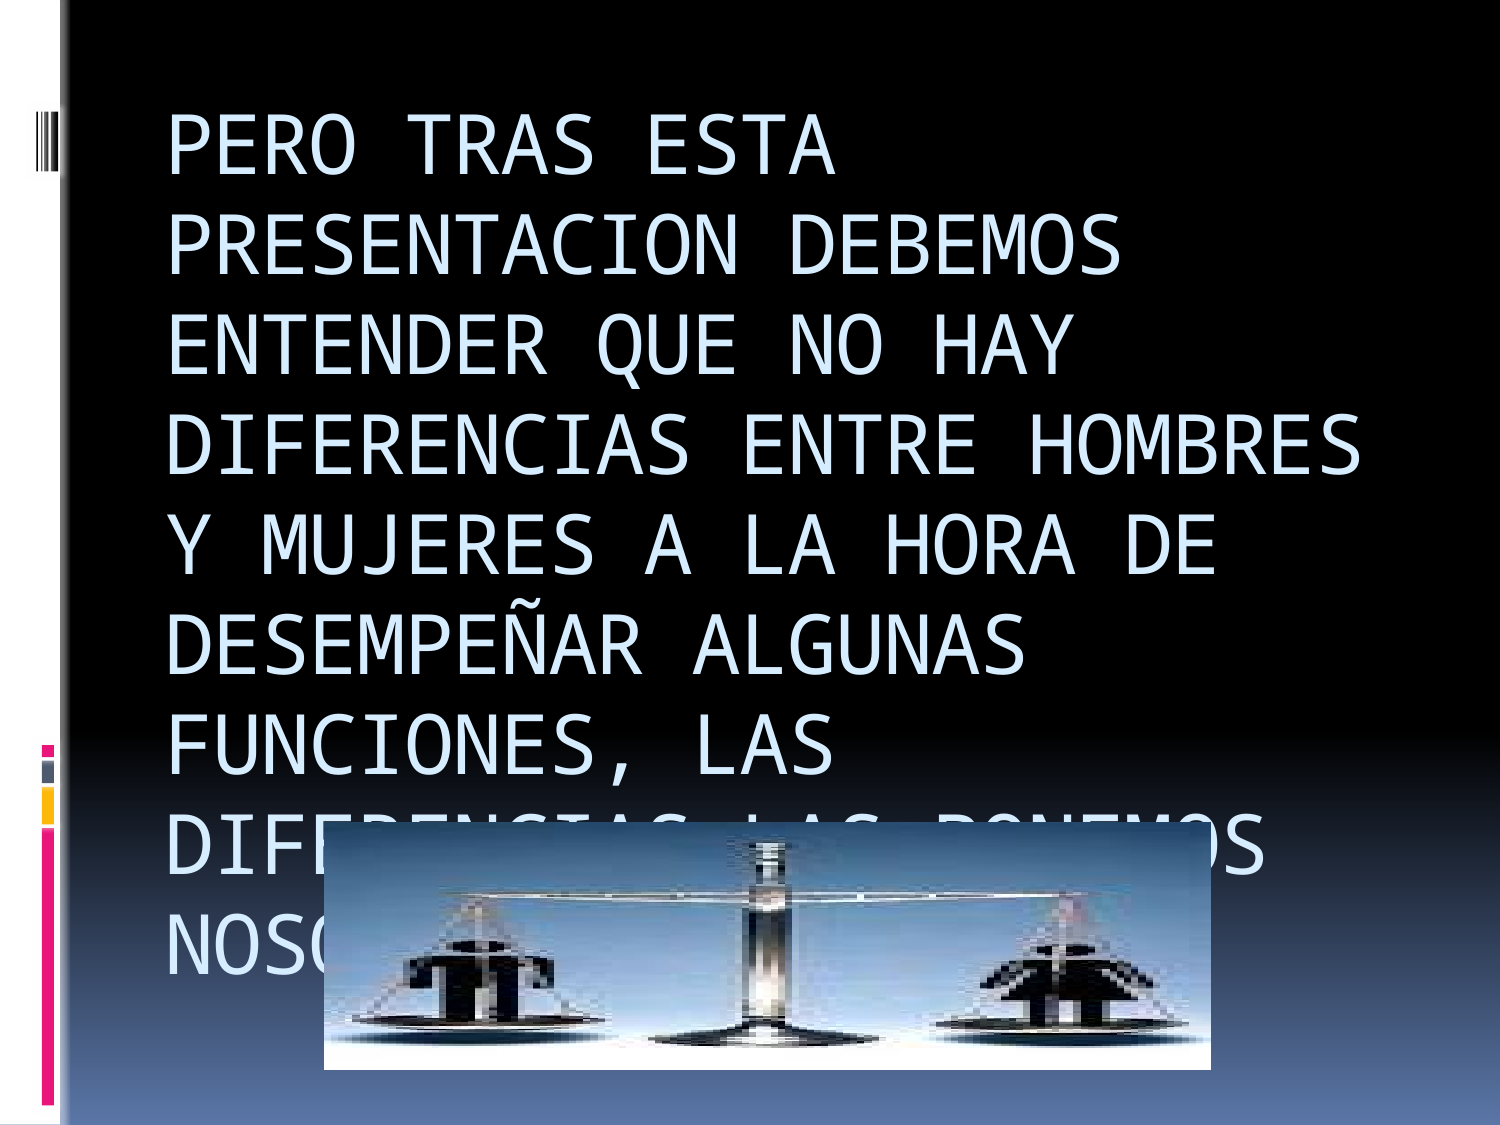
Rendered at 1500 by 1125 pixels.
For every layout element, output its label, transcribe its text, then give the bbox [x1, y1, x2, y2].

title PERO TRAS ESTA PRESENTACION DEBEMOS ENTENDER QUE NO HAY DIFERENCIAS ENTRE HOMBRES Y MUJERES A LA HORA DE DESEMPEÑAR ALGUNAS FUNCIONES, LAS DIFERENCIAS LAS PONEMOS NOSOTROS [150, 83, 1425, 799]
picture [324, 821, 1212, 1070]
